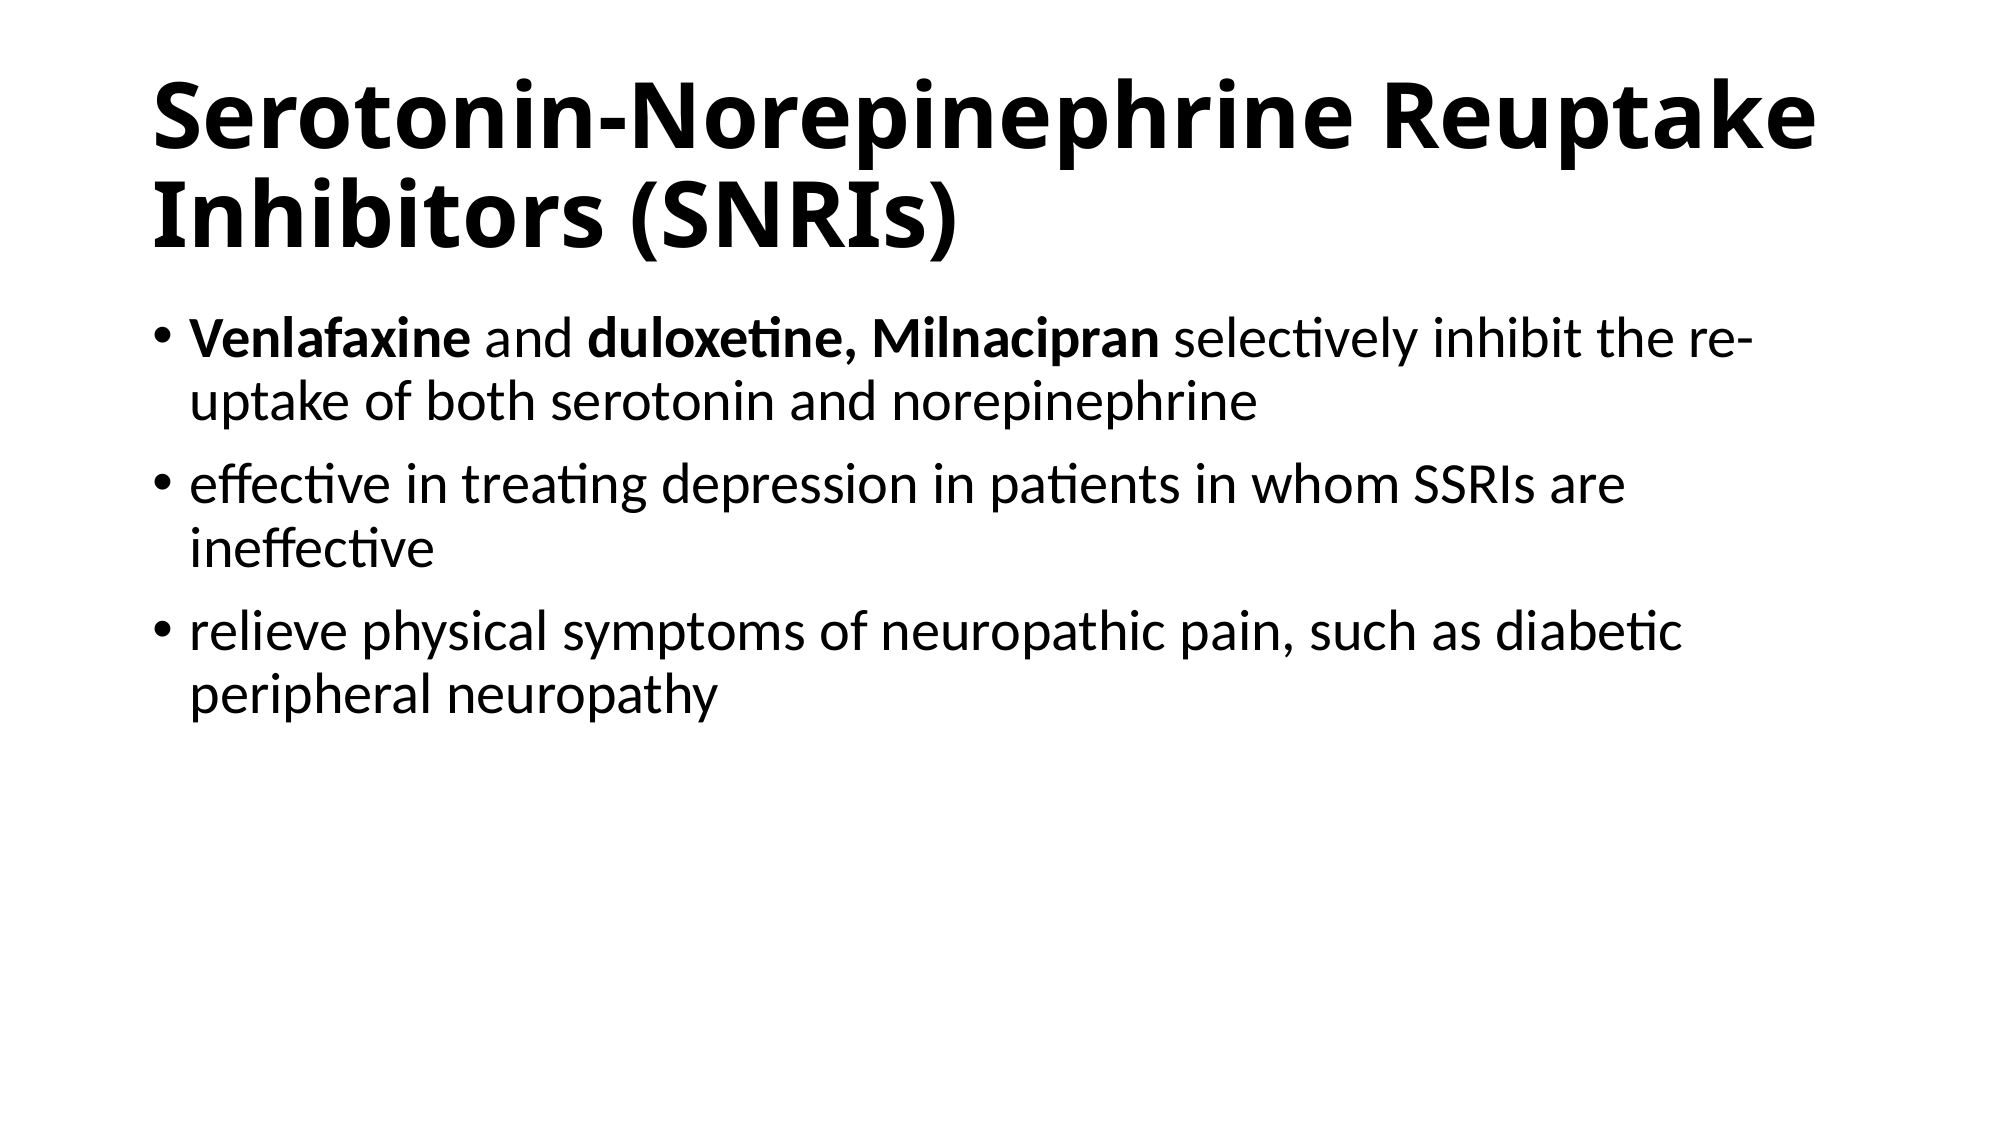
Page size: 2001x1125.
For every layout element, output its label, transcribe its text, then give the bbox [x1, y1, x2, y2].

list Venlafaxine and duloxetine, Milnacipran selectively inhibit the re-uptake of both serotonin and norepinephrine effective in treating depression in patients in whom SSRIs are ineffective relieve physical symptoms of neuropathic pain, such as diabetic peripheral neuropathy [137, 299, 1863, 1014]
title Serotonin-Norepinephrine Reuptake Inhibitors (SNRIs) [137, 59, 1863, 278]
